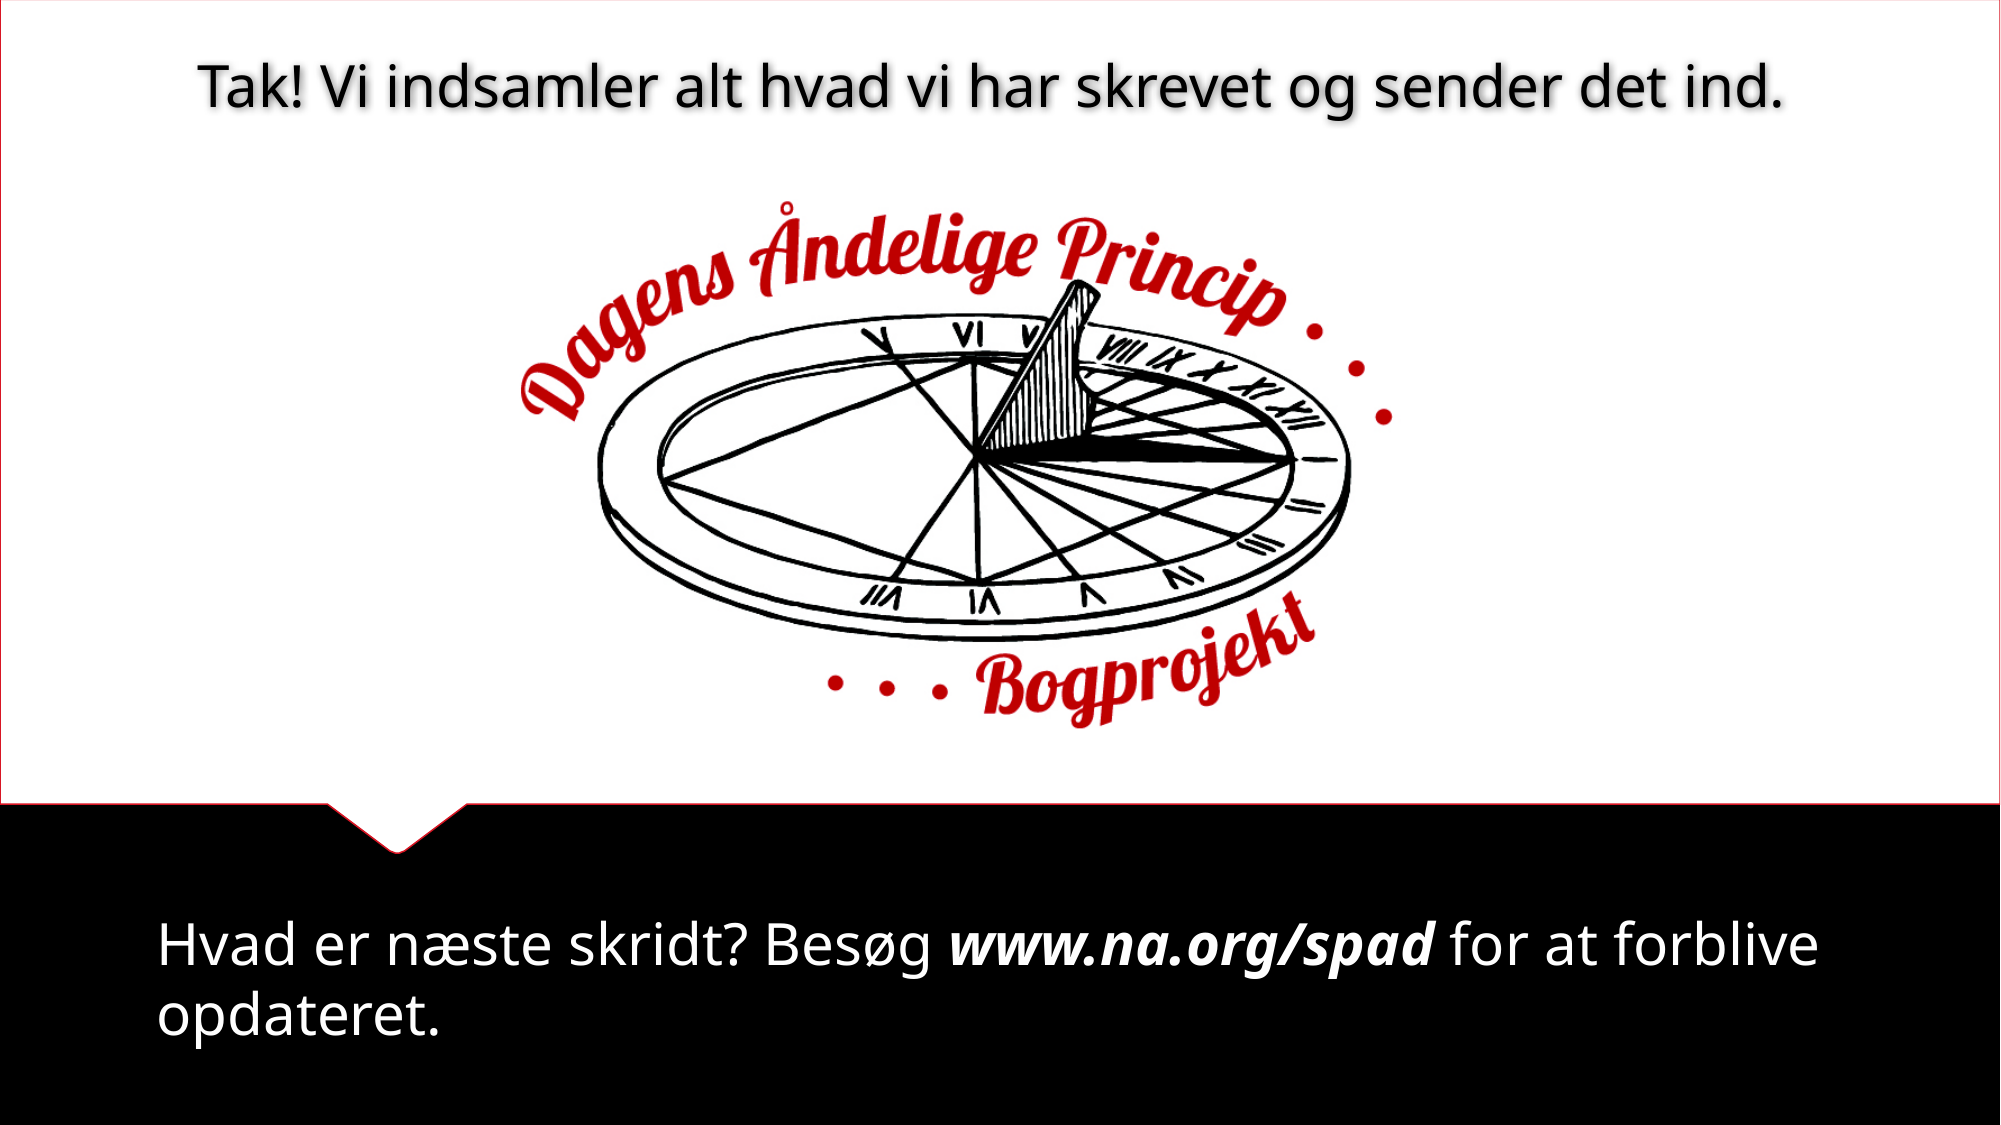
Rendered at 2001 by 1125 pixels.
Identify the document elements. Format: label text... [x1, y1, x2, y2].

picture [501, 199, 1439, 735]
subtitle Hvad er næste skridt? Besøg www.na.org/spad for at forblive opdateret. [141, 899, 1876, 1085]
title Tak! Vi indsamler alt hvad vi har skrevet og sender det ind. [20, 29, 1963, 127]
